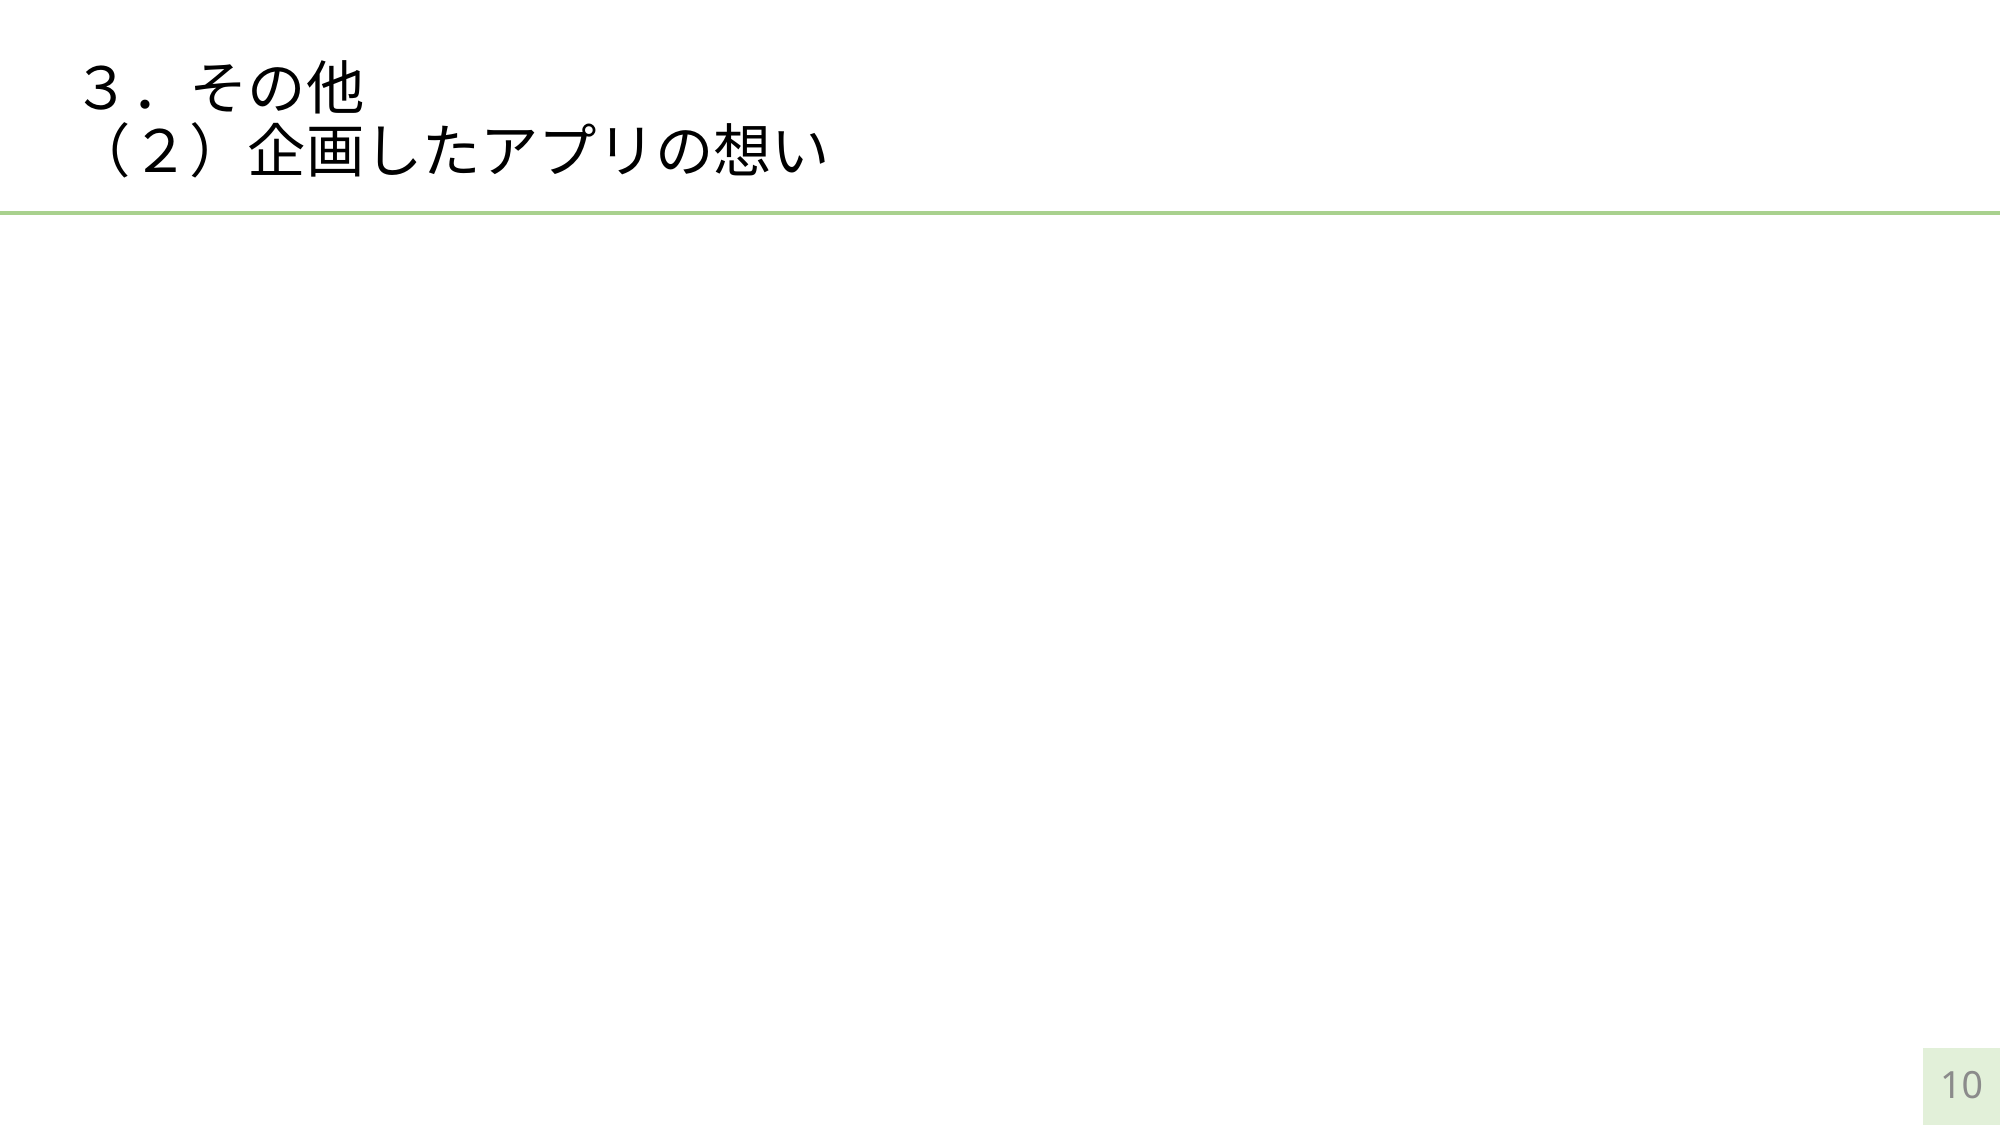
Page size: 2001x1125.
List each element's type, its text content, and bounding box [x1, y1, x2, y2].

title ３．その他 （２）企画したアプリの想い [0, 0, 2000, 207]
slide_number 9 [1923, 1048, 2000, 1125]
